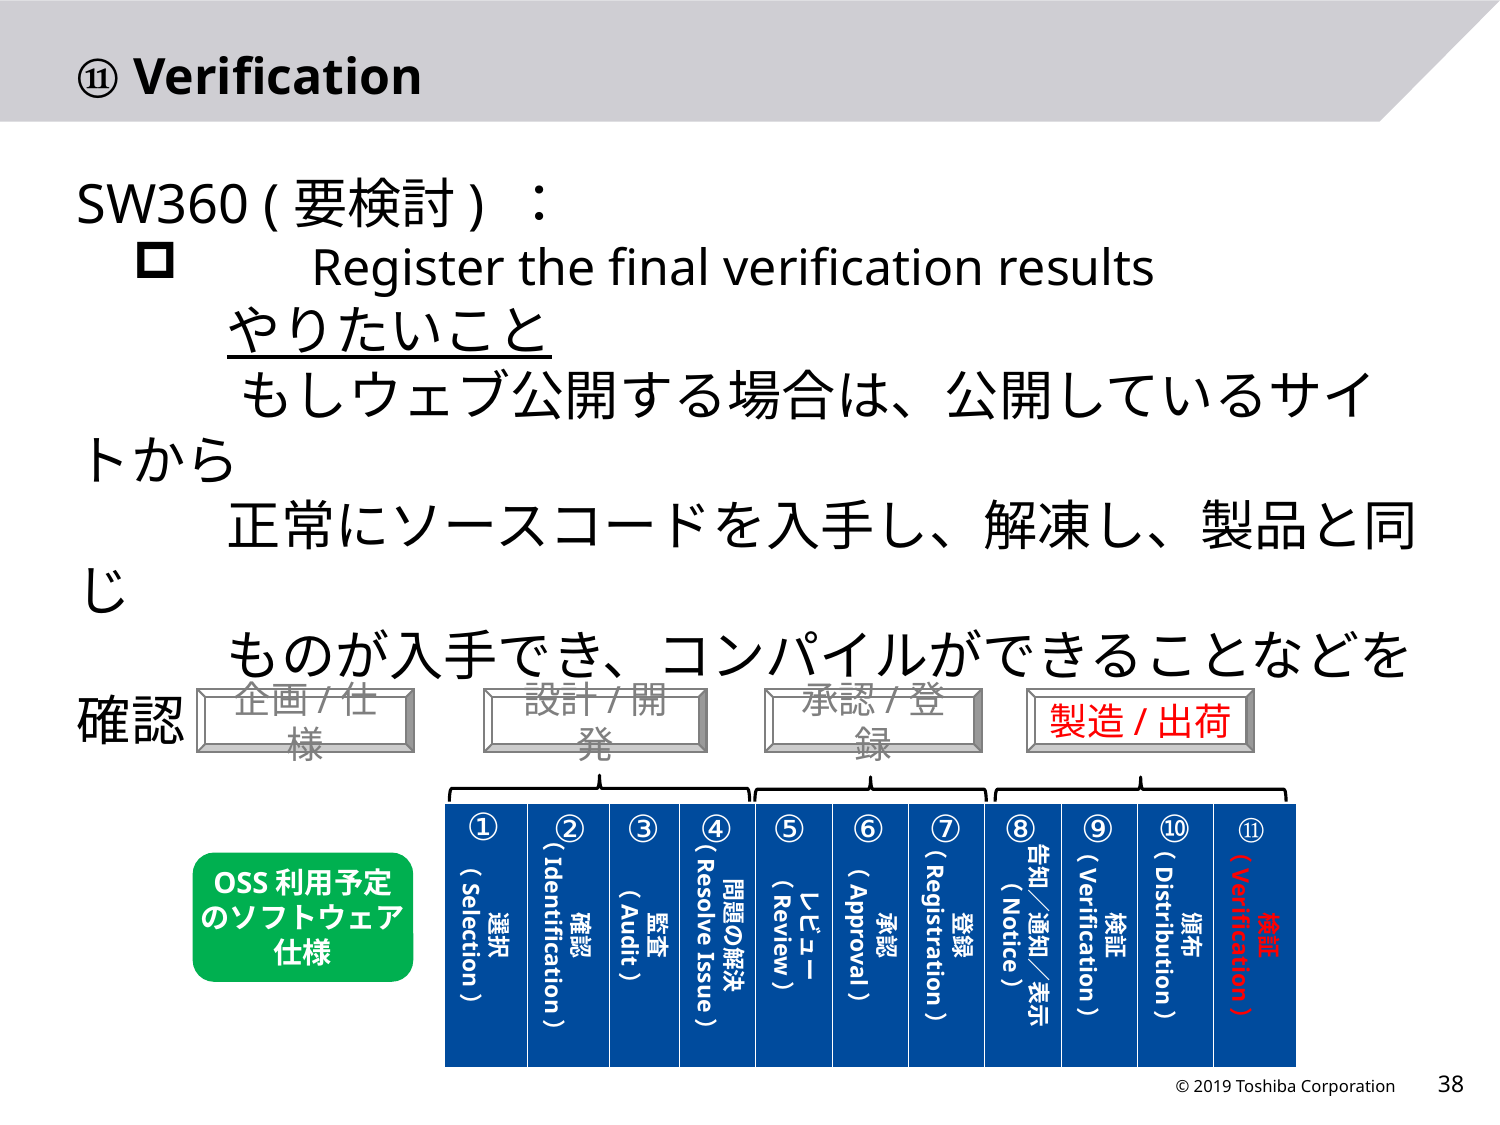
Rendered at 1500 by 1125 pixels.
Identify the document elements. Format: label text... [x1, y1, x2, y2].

text_box ⑦ [913, 802, 978, 857]
text_box 承認 （Approval） [832, 803, 908, 1068]
list SW360 (要検討) ： Register the final verification results やりたいこと もしウェブ公開する場合は、公開しているサイトから 正常にソースコードを入手し、解凍し、製品と同じ ものが入手でき、コンパイルができることなどを確認 [76, 162, 1421, 243]
text_box 問題の解決 （Resolve Issue） [679, 803, 755, 1068]
text_box ① [451, 795, 516, 856]
text_box 頒布 （Distribution） [1137, 803, 1213, 1068]
text_box 告知／通知／表示 （Notice） [984, 803, 1061, 1068]
text_box ② [538, 797, 602, 857]
text_box 検証 （Verification） [1213, 803, 1297, 1068]
text_box ⑨ [1066, 797, 1130, 857]
text_box ⑧ [989, 797, 1053, 857]
text_box ⑥ [836, 802, 901, 857]
text_box ④ [684, 797, 748, 857]
text_box 設計/開発 [483, 688, 708, 753]
text_box ③ [611, 797, 675, 857]
text_box [754, 776, 987, 802]
text_box 検証 （Verification） [1061, 803, 1137, 1068]
text_box 選択 （Selection） [444, 803, 528, 1068]
text_box 承認/登録 [764, 688, 983, 753]
text_box ⑤ [757, 802, 822, 857]
text_box ⑩ [1143, 797, 1207, 857]
text_box 確認 （Identification） [528, 803, 610, 1068]
text_box [995, 776, 1287, 802]
text_box 監査 （Audit） [610, 803, 679, 1068]
text_box [449, 775, 750, 802]
text_box レビュー （Review） [755, 803, 832, 1068]
text_box ⑪ [1222, 797, 1281, 857]
text_box 企画/仕様 [196, 688, 415, 753]
text_box 登録 （Registration） [908, 803, 984, 1068]
text_box OSS利用予定のソフトウェア仕様 [192, 852, 414, 982]
text_box 製造/出荷 [1026, 688, 1256, 753]
title ⑪ Verification [0, 0, 1500, 123]
